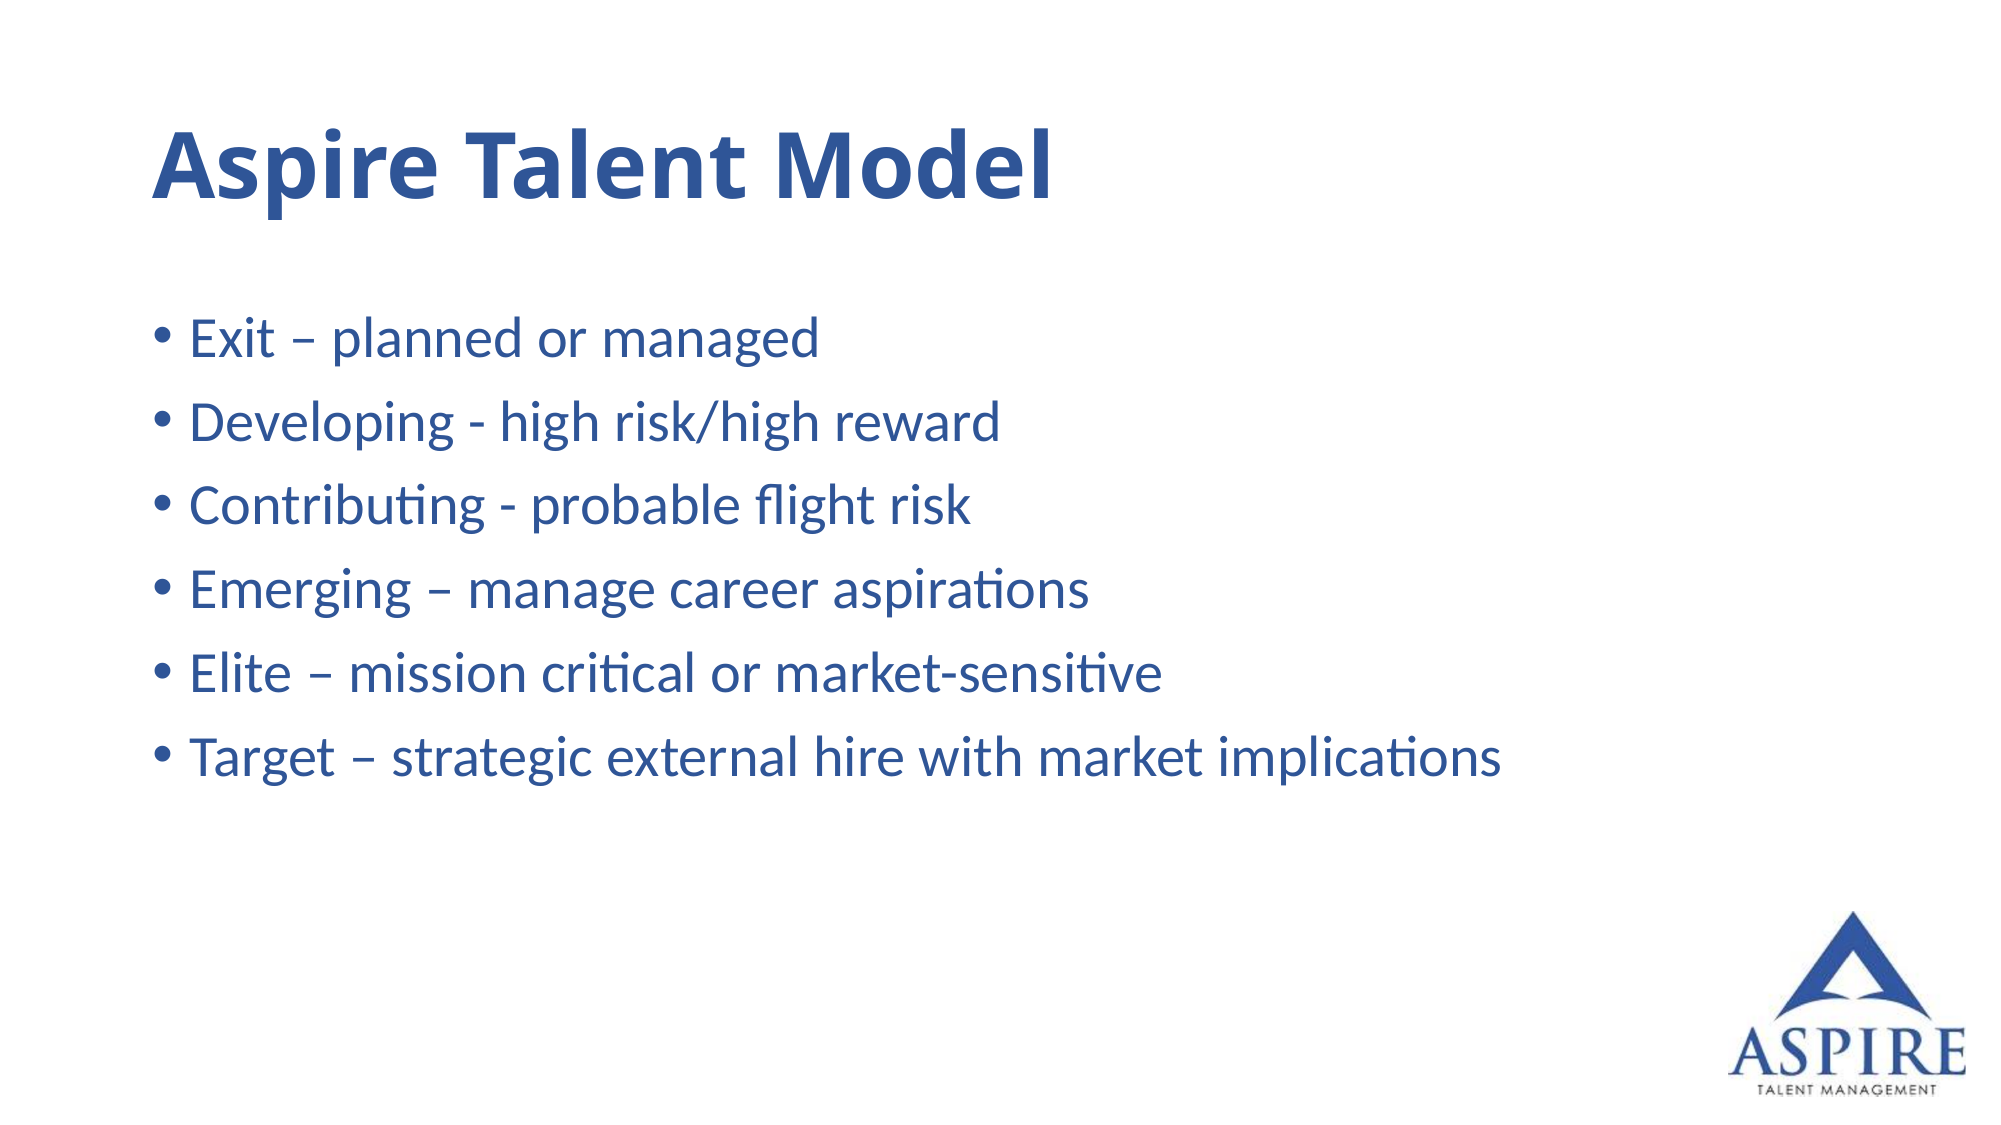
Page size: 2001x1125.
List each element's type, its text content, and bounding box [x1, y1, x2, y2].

list Exit – planned or managed Developing - high risk/high reward Contributing - probable flight risk Emerging – manage career aspirations Elite – mission critical or market-sensitive Target – strategic external hire with market implications [137, 299, 1863, 1014]
picture [1728, 911, 1966, 1097]
title Aspire Talent Model [137, 59, 1863, 278]
